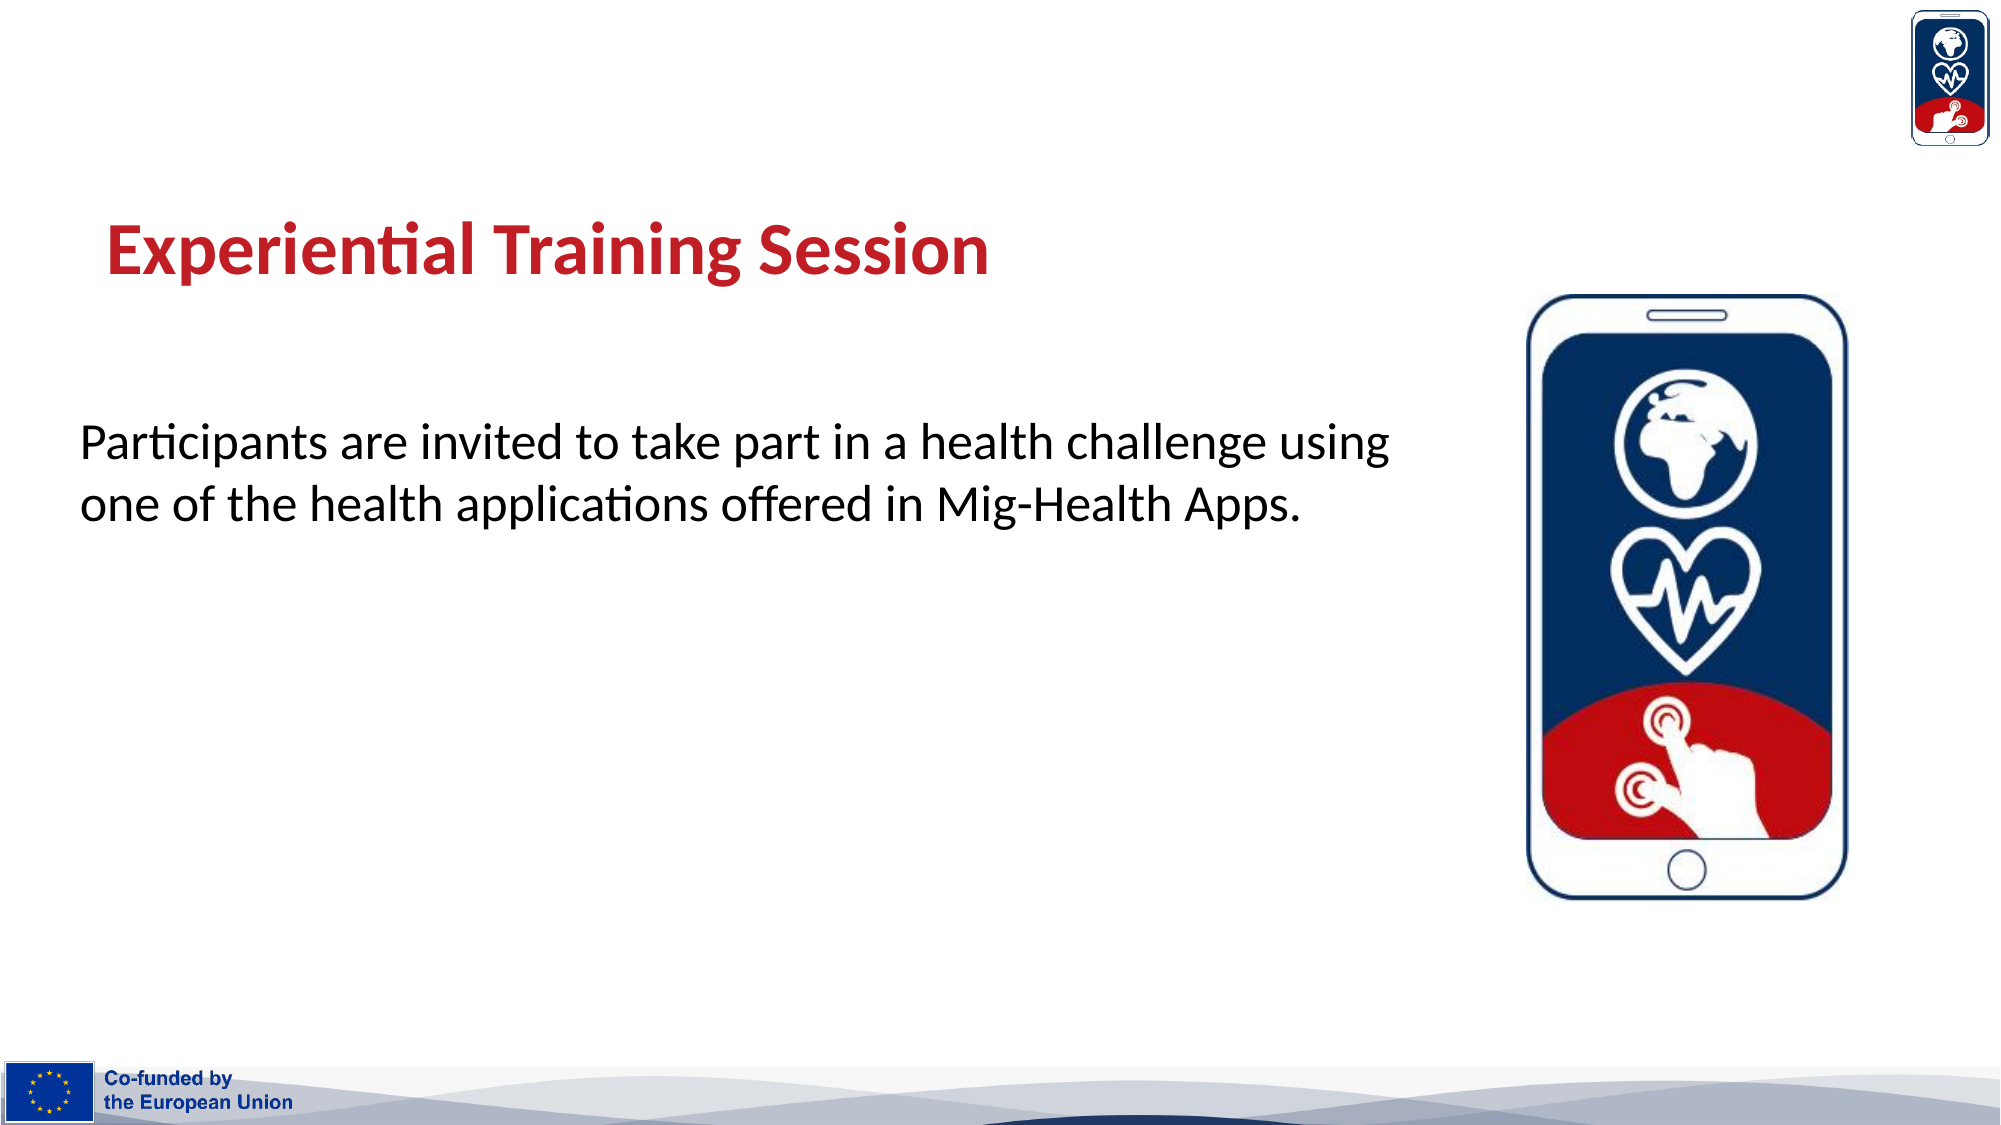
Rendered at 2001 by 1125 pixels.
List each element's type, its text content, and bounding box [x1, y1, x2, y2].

title Experiential Training Session [91, 177, 1817, 324]
picture [1526, 294, 1849, 902]
picture [1911, 10, 1990, 146]
text_box Participants are invited to take part in a health challenge using one of the health applications offered in Mig-Health Apps. [64, 399, 1427, 542]
picture [0, 1058, 2001, 1125]
